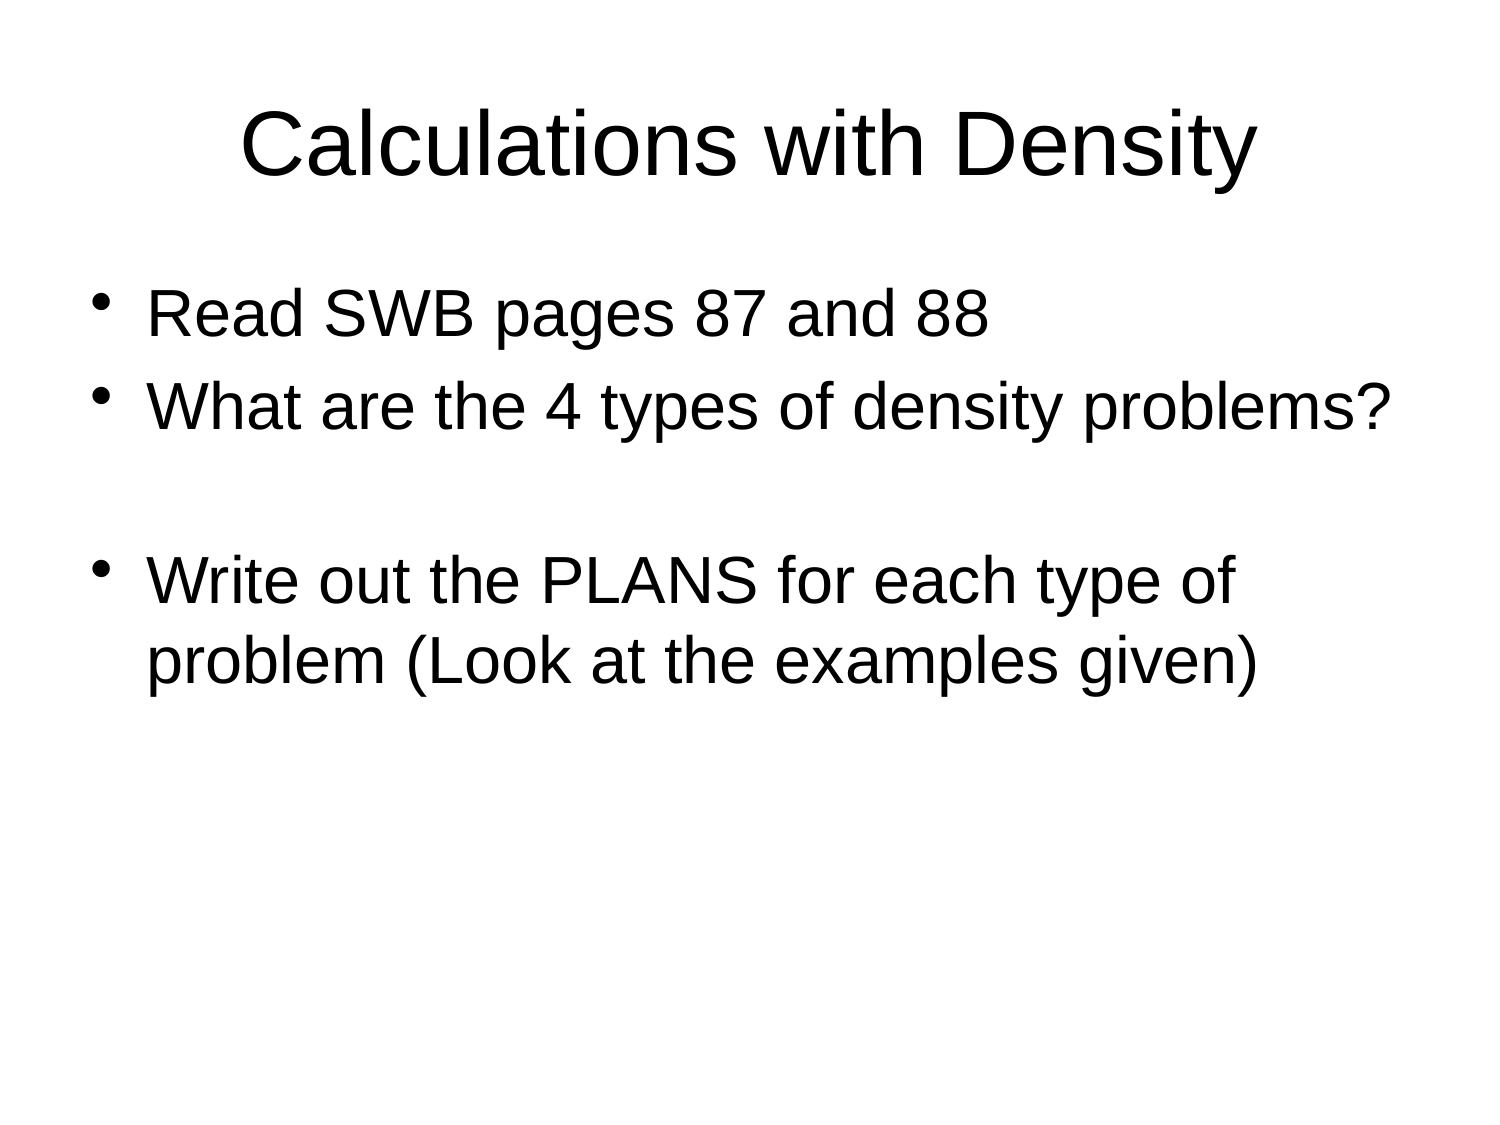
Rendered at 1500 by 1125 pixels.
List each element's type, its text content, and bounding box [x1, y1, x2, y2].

title Calculations with Density [74, 44, 1426, 233]
list Read SWB pages 87 and 88 What are the 4 types of density problems? Write out the PLANS for each type of problem (Look at the examples given) [74, 262, 1426, 1006]
